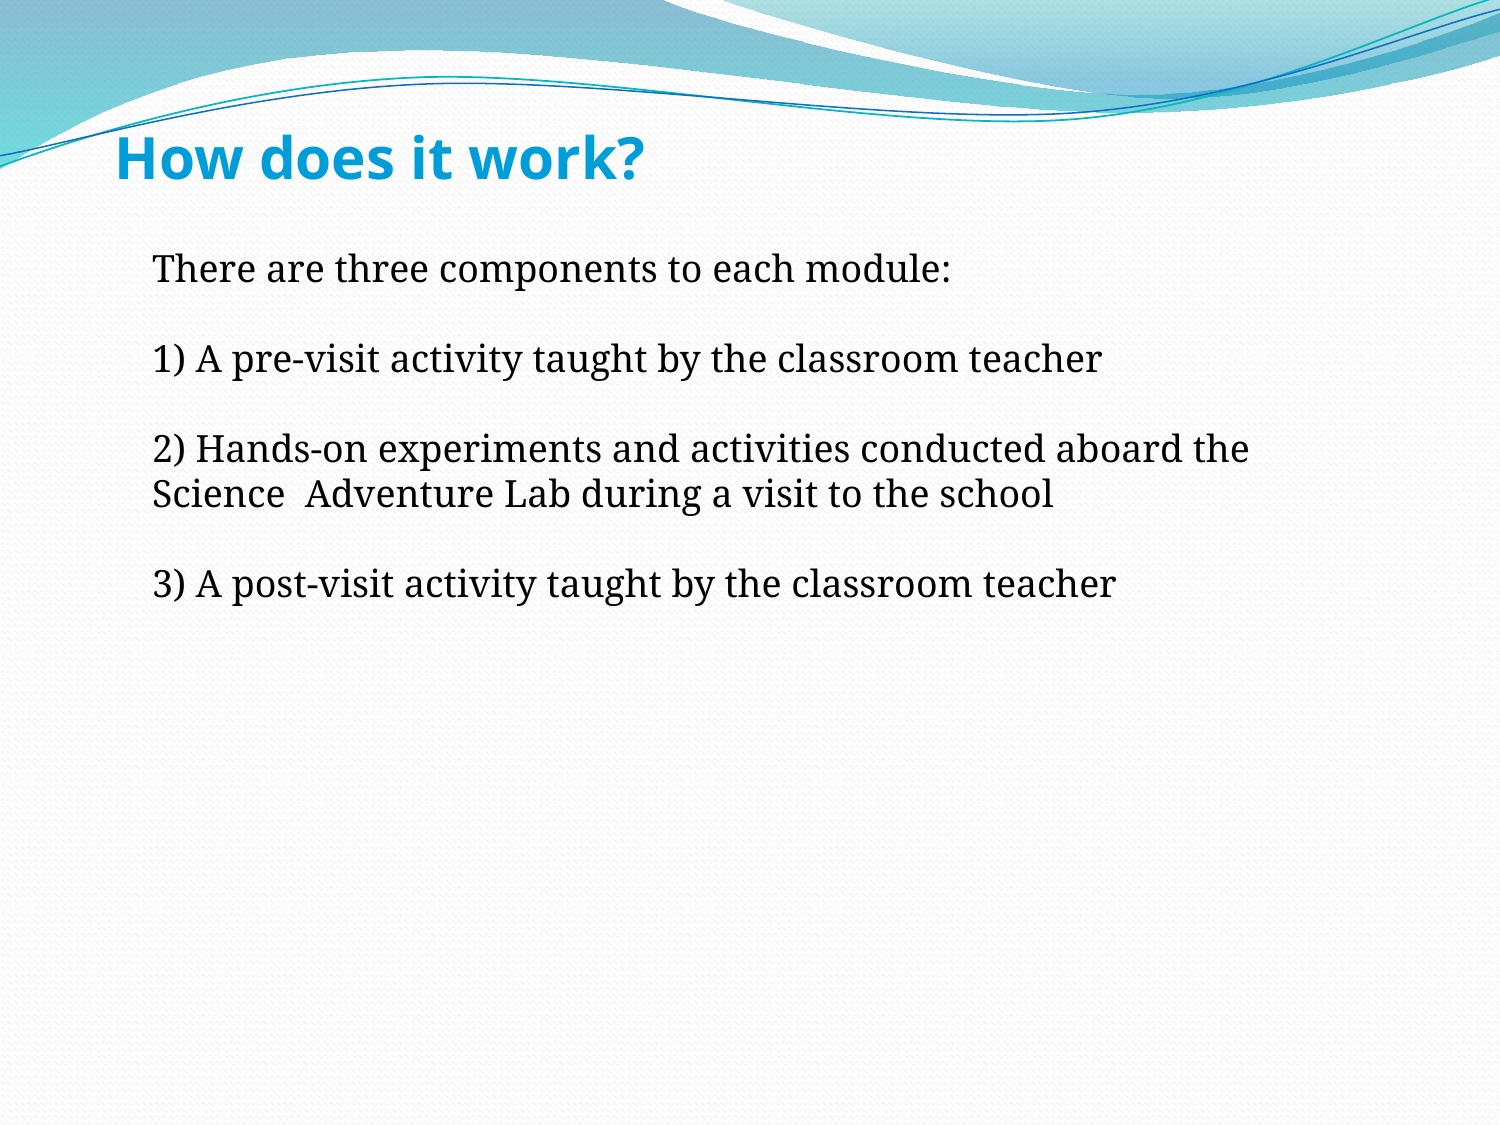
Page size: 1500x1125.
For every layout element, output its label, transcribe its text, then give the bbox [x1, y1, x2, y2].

text_box How does it work? [99, 114, 717, 199]
text_box There are three components to each module: 1) A pre-visit activity taught by the classroom teacher 2) Hands-on experiments and activities conducted aboard the Science Adventure Lab during a visit to the school 3) A post-visit activity taught by the classroom teacher [137, 237, 1350, 658]
